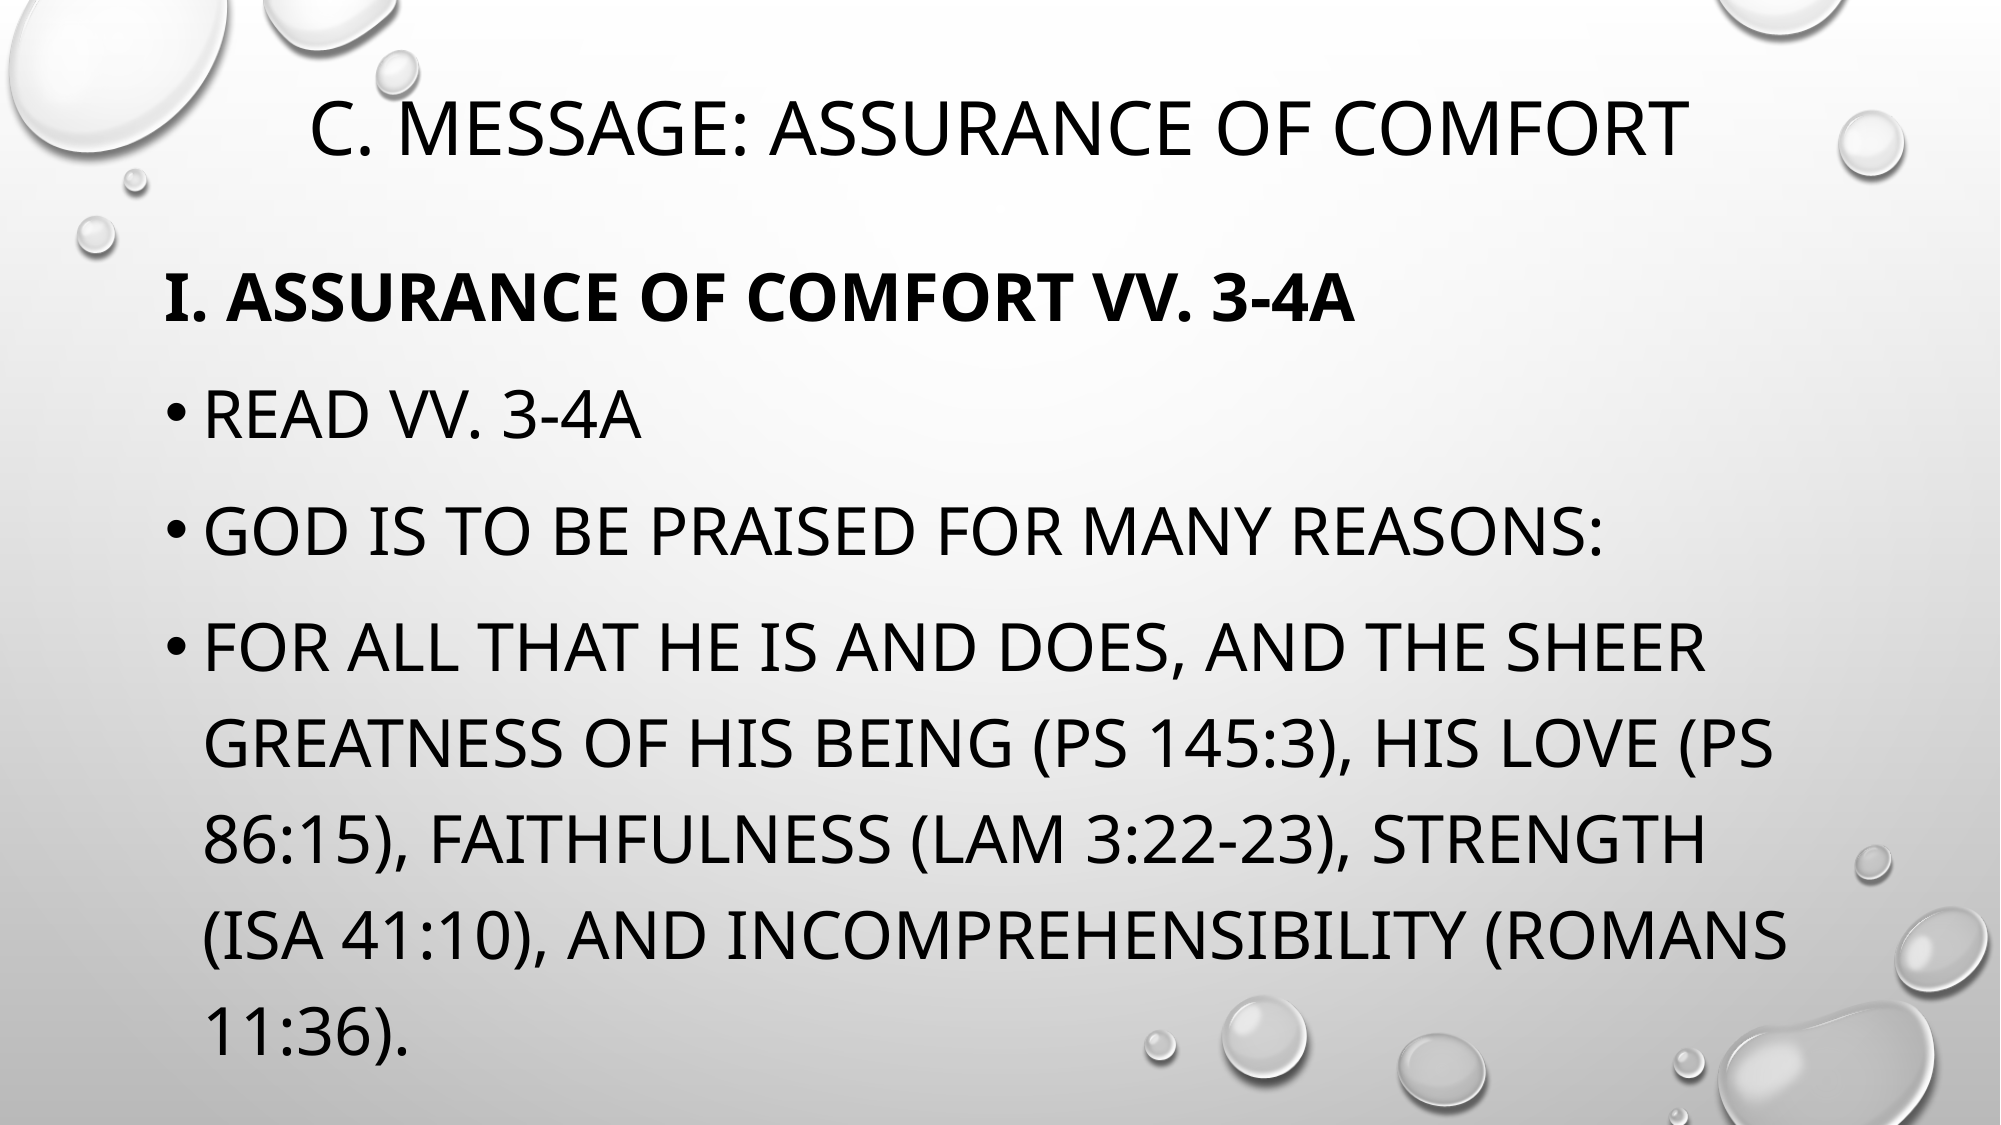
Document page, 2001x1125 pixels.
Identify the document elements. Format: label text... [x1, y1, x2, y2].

picture [0, 0, 2000, 1125]
list I. Assurance of comfort vv. 3-4a Read vv. 3-4a God is to be praised for many reasons: for all that he is and does, and the sheer greatness of his being (Ps 145:3), his love (Ps 86:15), faithfulness (Lam 3:22-23), strength (Isa 41:10), and incomprehensibility (Romans 11:36). [149, 231, 1850, 794]
title c. message: assurance of comfort [149, 0, 1850, 231]
